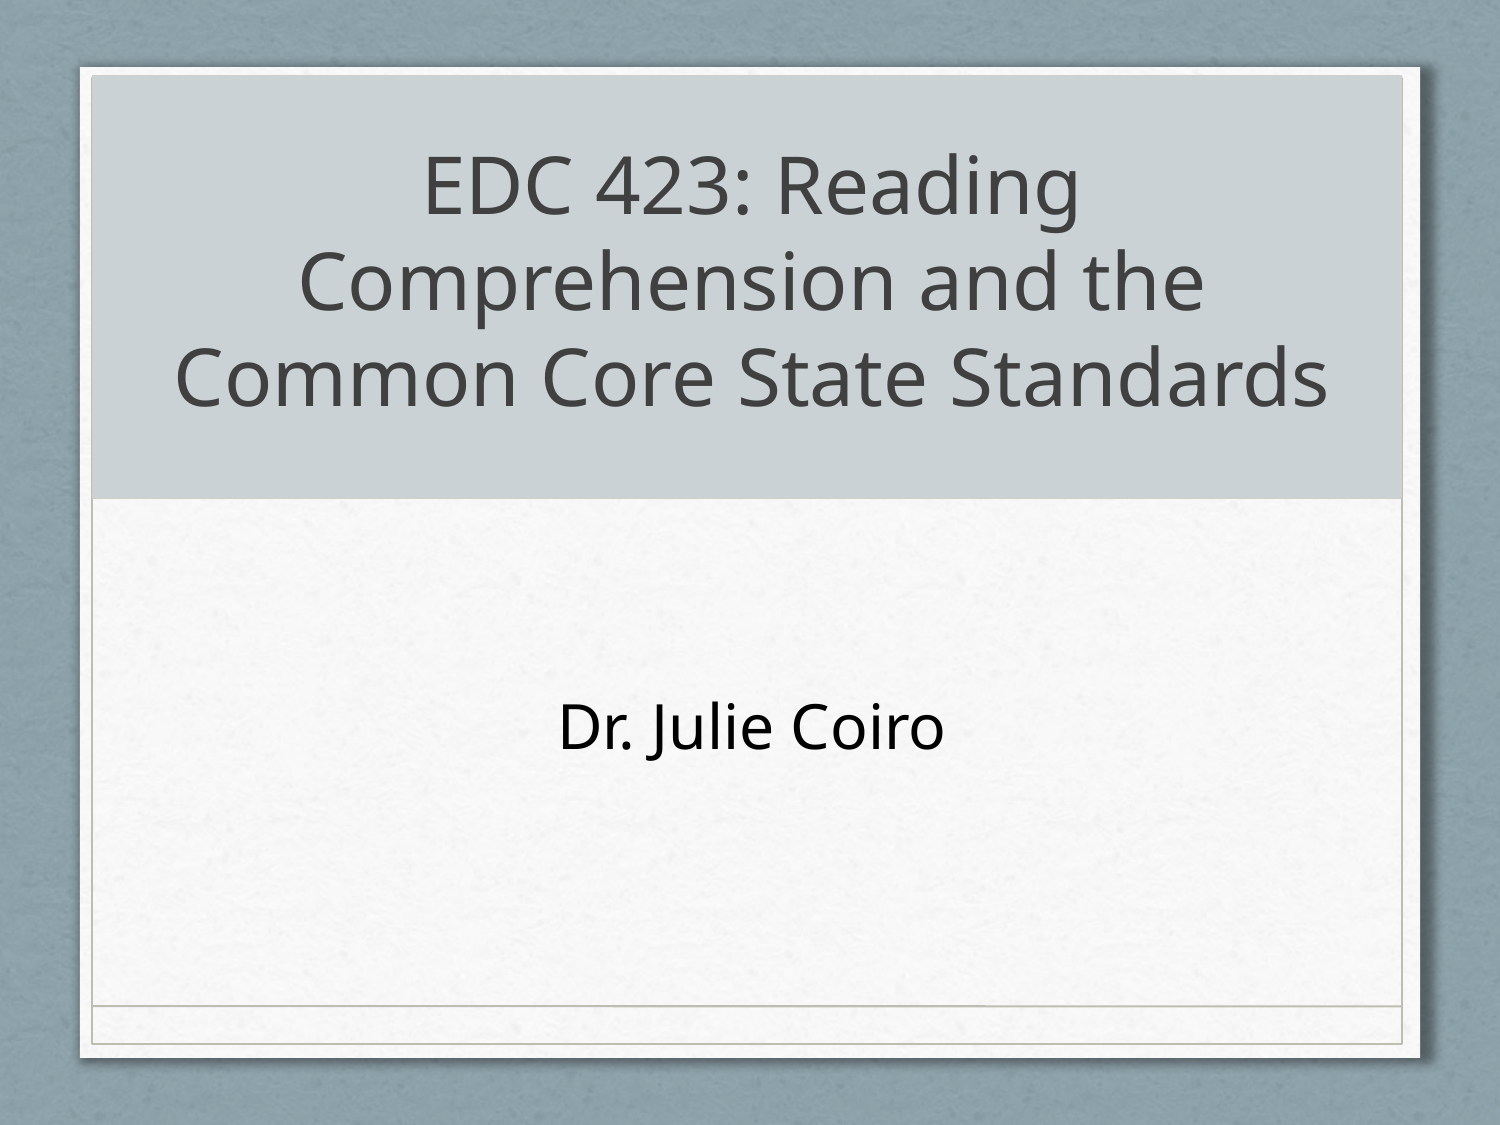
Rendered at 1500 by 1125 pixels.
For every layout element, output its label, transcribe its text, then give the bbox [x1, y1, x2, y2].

subtitle Dr. Julie Coiro [150, 679, 1355, 967]
picture [79, 67, 1421, 1058]
title EDC 423: Reading Comprehension and the Common Core State Standards [150, 114, 1355, 430]
